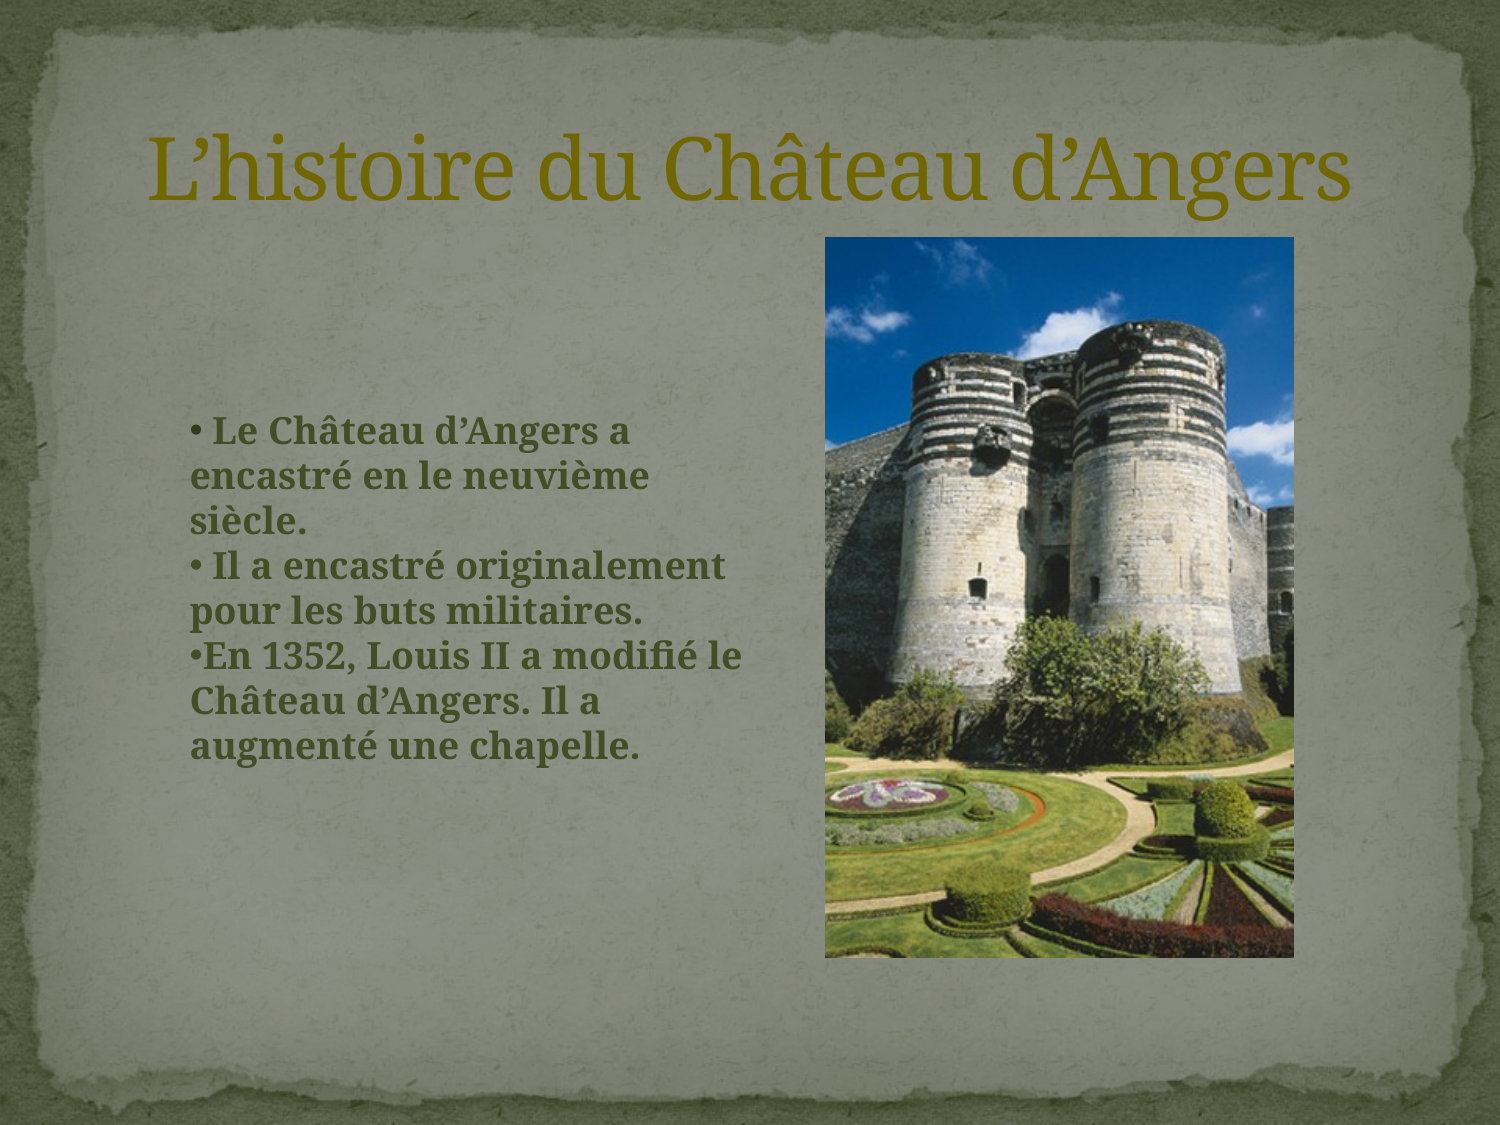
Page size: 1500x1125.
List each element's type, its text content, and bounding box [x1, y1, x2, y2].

text_box Le Château d’Angers a encastré en le neuvième siècle. Il a encastré originalement pour les buts militaires. En 1352, Louis II a modifié le Château d’Angers. Il a augmenté une chapelle. [174, 399, 775, 820]
title L’histoire du Château d’Angers [74, 24, 1425, 225]
picture [825, 237, 1294, 958]
